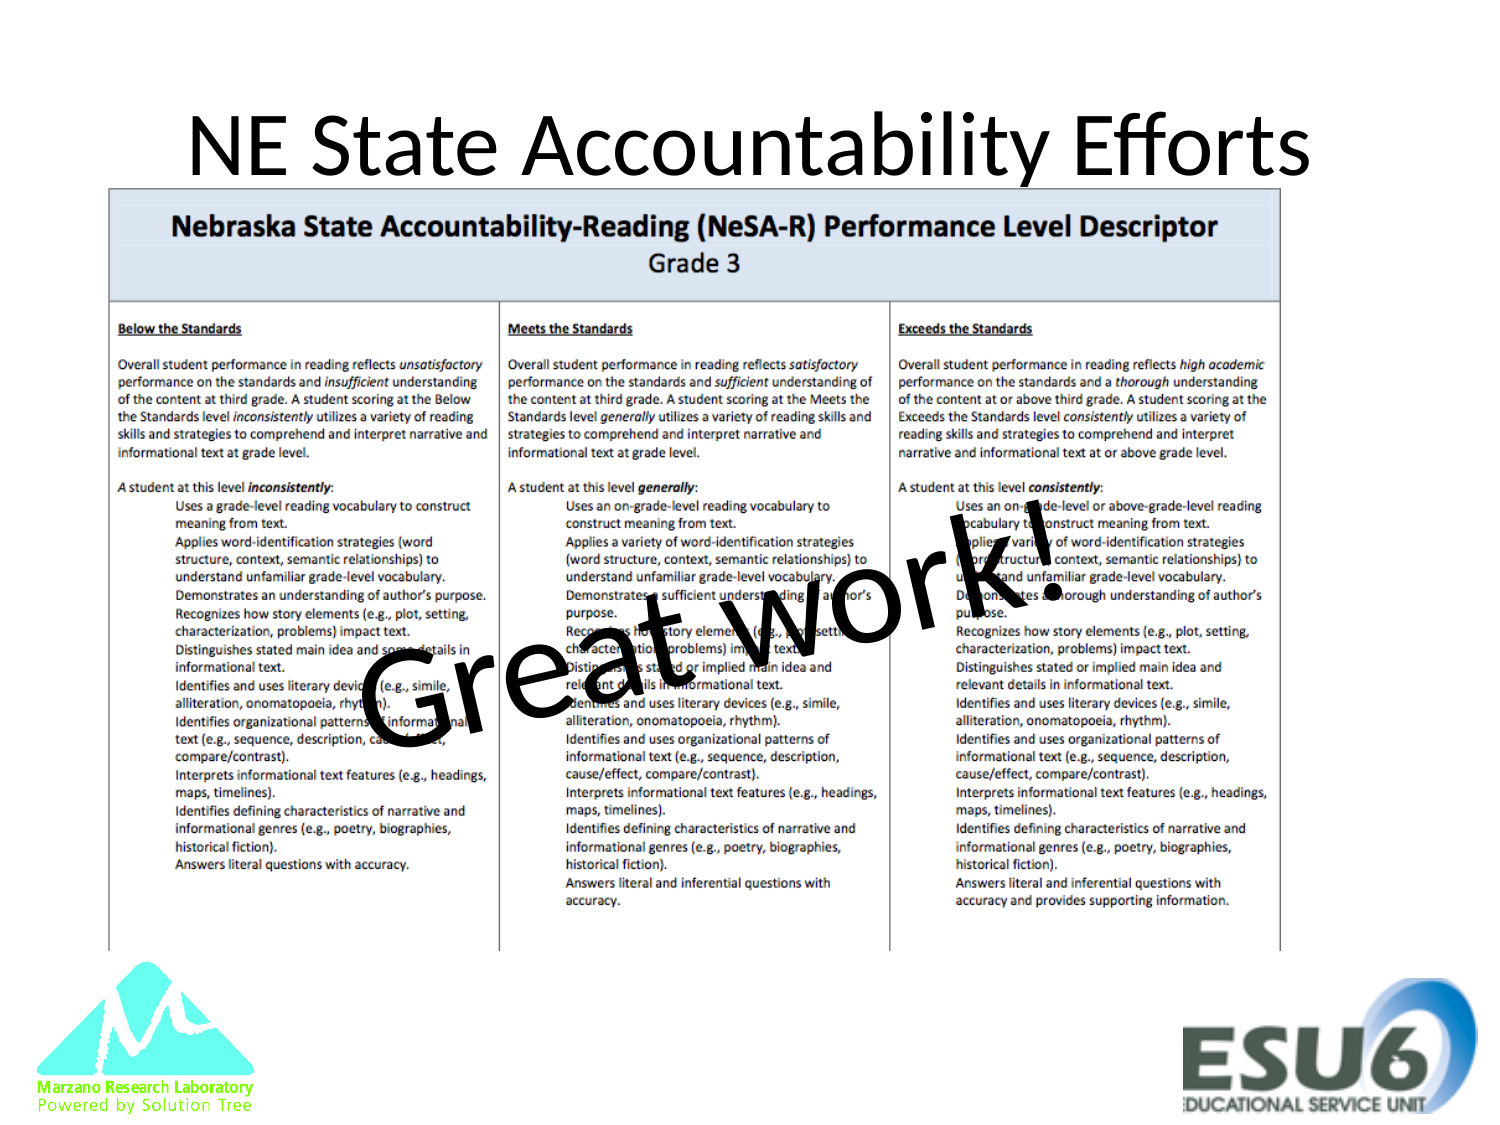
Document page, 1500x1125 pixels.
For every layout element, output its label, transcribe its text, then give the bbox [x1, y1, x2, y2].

picture [1183, 978, 1478, 1114]
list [0, 187, 1388, 951]
picture [37, 962, 254, 1114]
title NE State Accountability Efforts [75, 45, 1425, 233]
